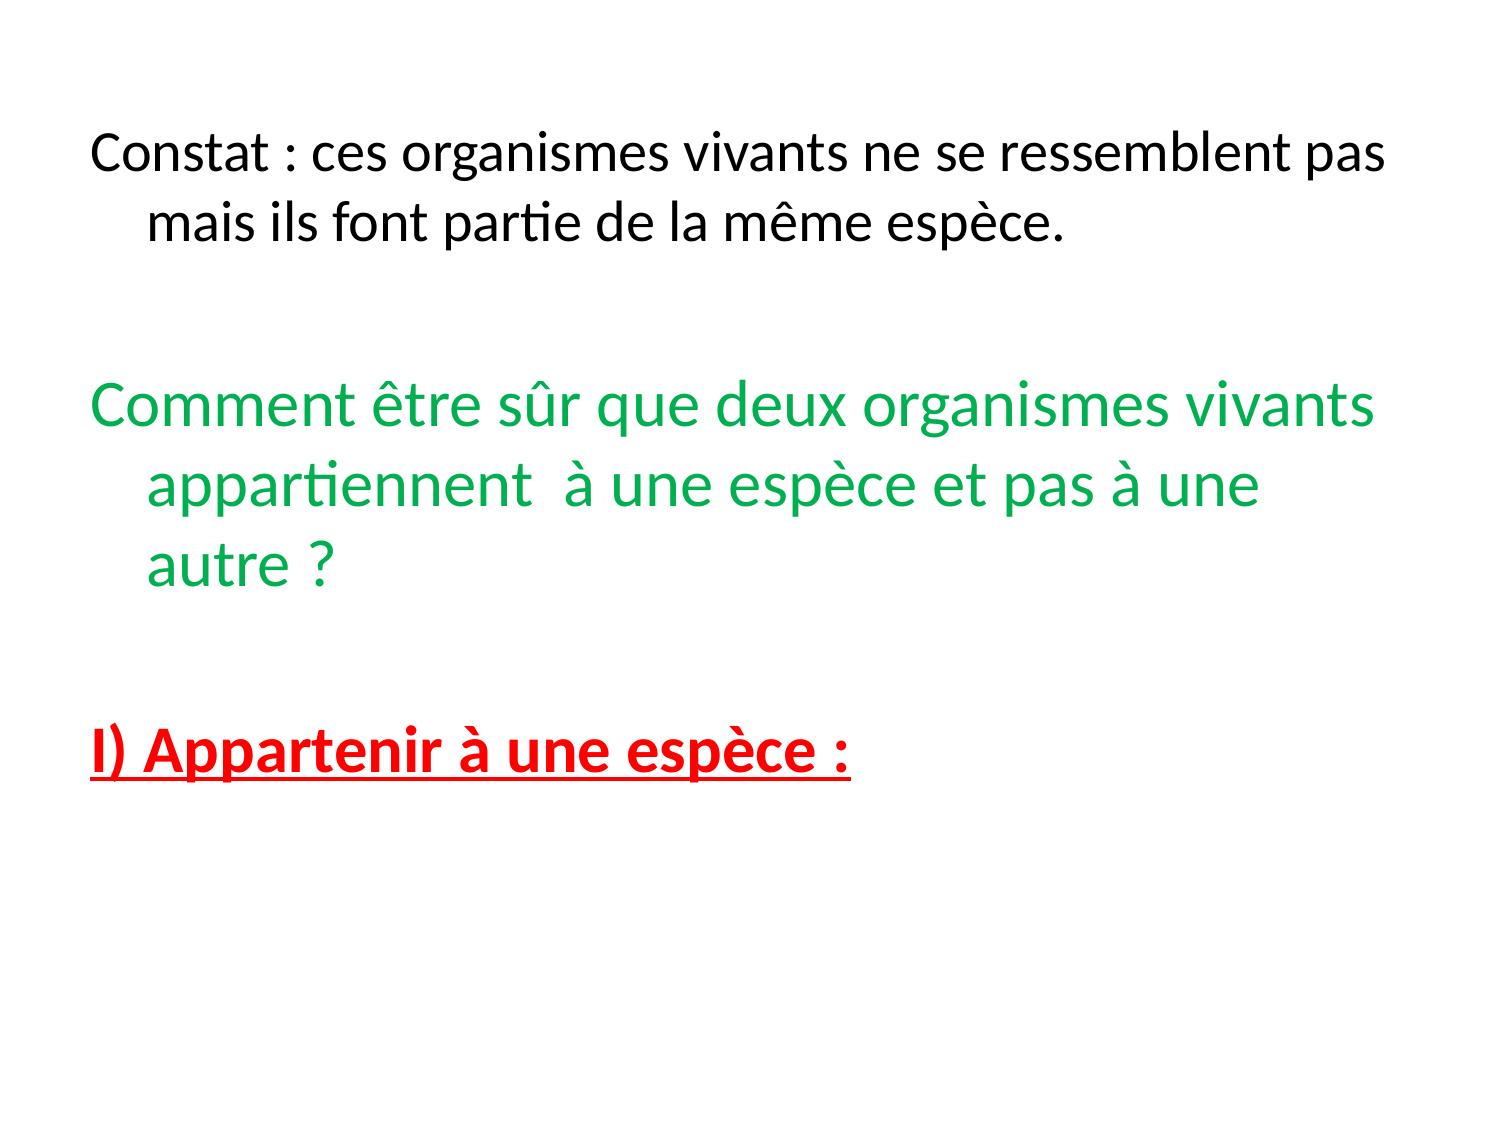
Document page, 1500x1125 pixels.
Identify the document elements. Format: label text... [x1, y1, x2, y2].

list Constat : ces organismes vivants ne se ressemblent pas mais ils font partie de la même espèce. Comment être sûr que deux organismes vivants appartiennent à une espèce et pas à une autre ? I) Appartenir à une espèce : [75, 105, 1425, 1005]
